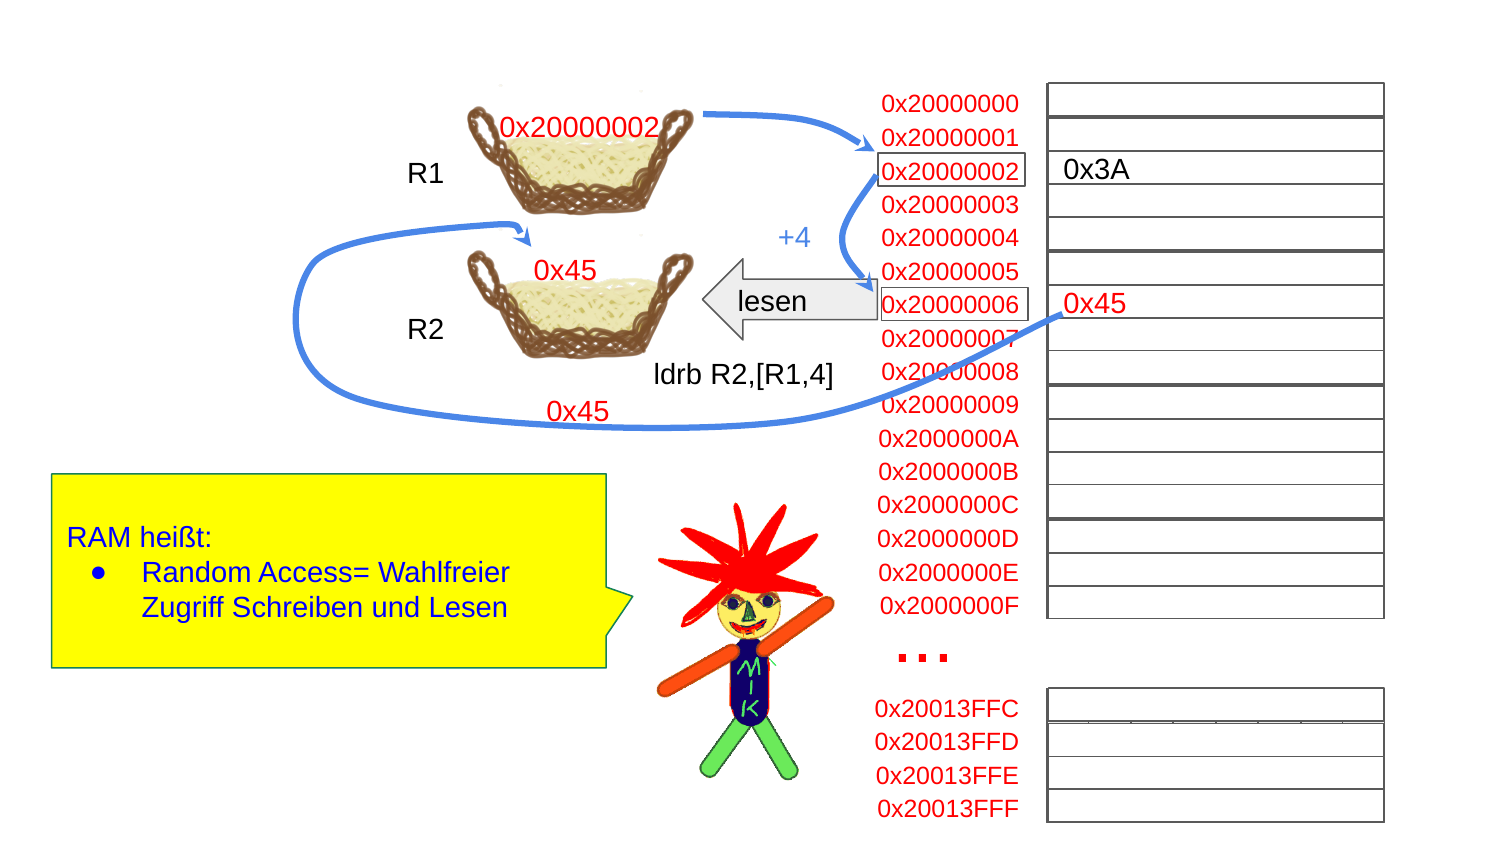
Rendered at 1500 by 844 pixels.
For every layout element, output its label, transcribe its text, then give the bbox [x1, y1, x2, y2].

text_box lesen [794, 279, 849, 286]
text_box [1048, 484, 1385, 619]
text_box RAM heißt: Random Access= Wahlfreier Zugriff Schreiben und Lesen [51, 473, 633, 668]
text_box [842, 216, 849, 261]
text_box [1048, 216, 1385, 350]
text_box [1048, 82, 1385, 216]
text_box R1 [392, 139, 437, 192]
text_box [854, 72, 1385, 339]
text_box [295, 229, 437, 415]
text_box [722, 271, 849, 426]
picture [442, 72, 719, 427]
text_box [1048, 350, 1385, 484]
text_box ... [877, 638, 1139, 675]
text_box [854, 339, 1043, 496]
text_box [1048, 687, 1385, 823]
text_box 0x45 [531, 377, 738, 437]
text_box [854, 677, 1385, 834]
text_box lesen [730, 258, 743, 273]
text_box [854, 503, 1385, 630]
picture [638, 495, 846, 787]
text_box [722, 114, 849, 146]
text_box +4 [762, 203, 842, 264]
